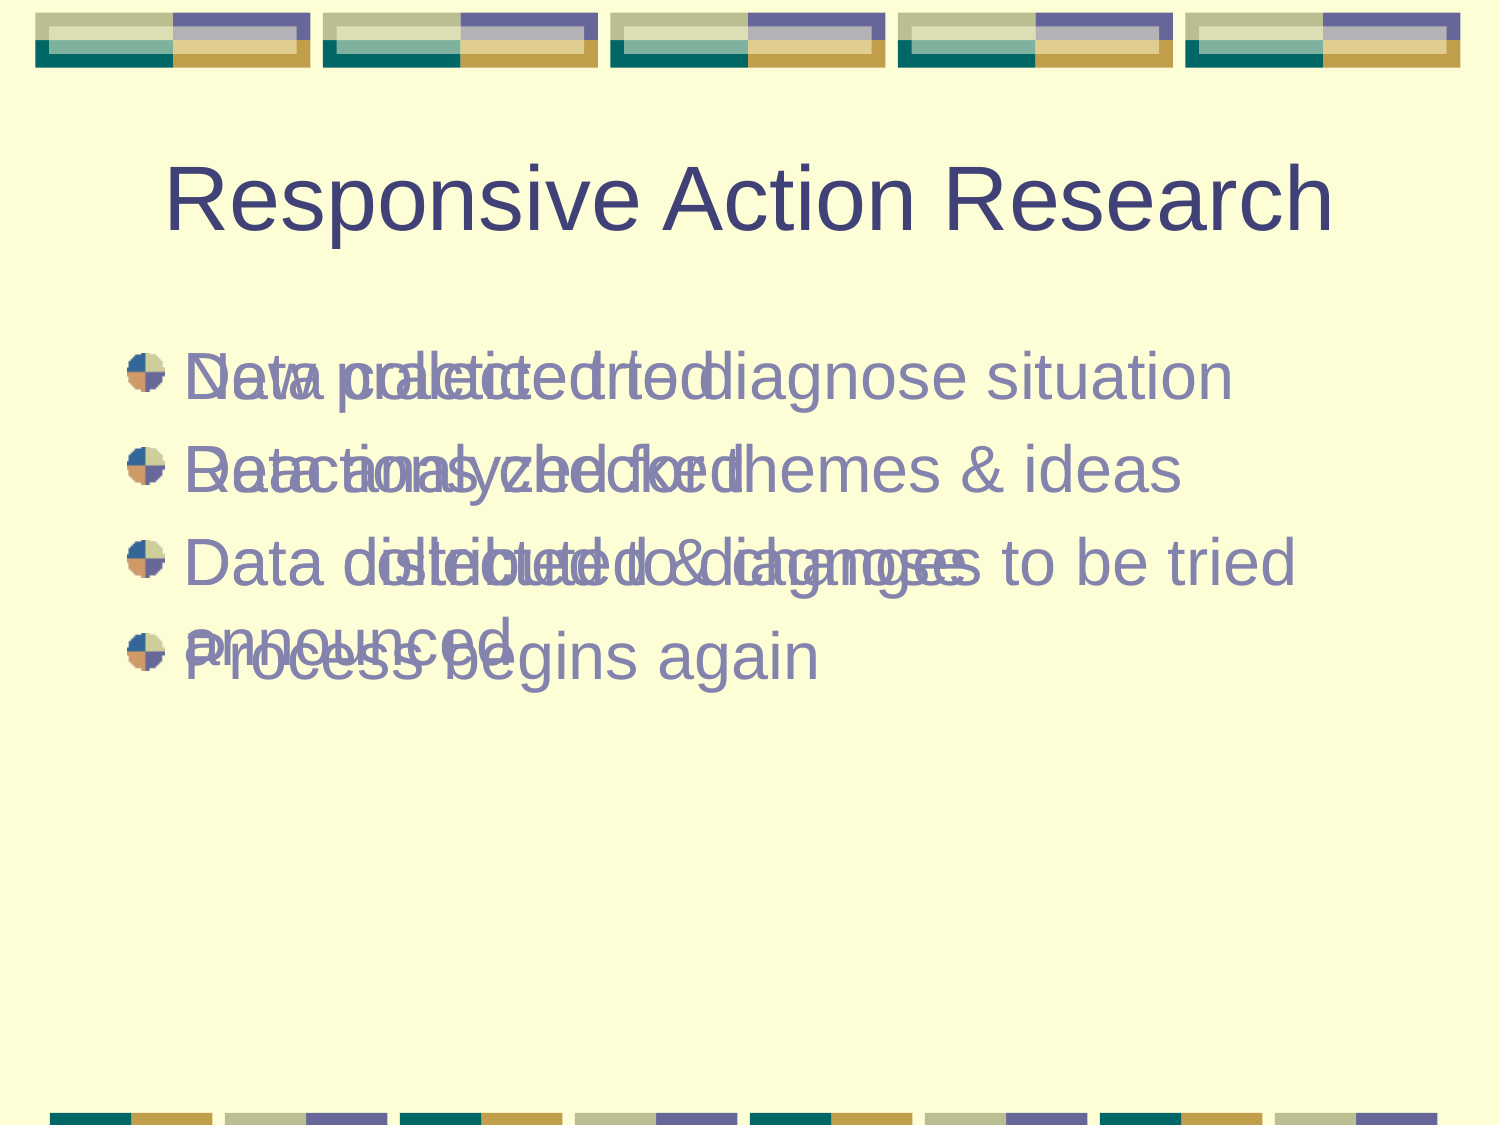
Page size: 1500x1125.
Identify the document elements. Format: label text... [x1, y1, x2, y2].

title Responsive Action Research [112, 99, 1388, 288]
picture [127, 353, 165, 392]
picture [127, 633, 165, 671]
list New practice tried Reactions checked Data collected to diagnose Process begins again [112, 324, 1388, 1001]
picture [127, 447, 165, 485]
picture [127, 540, 165, 578]
